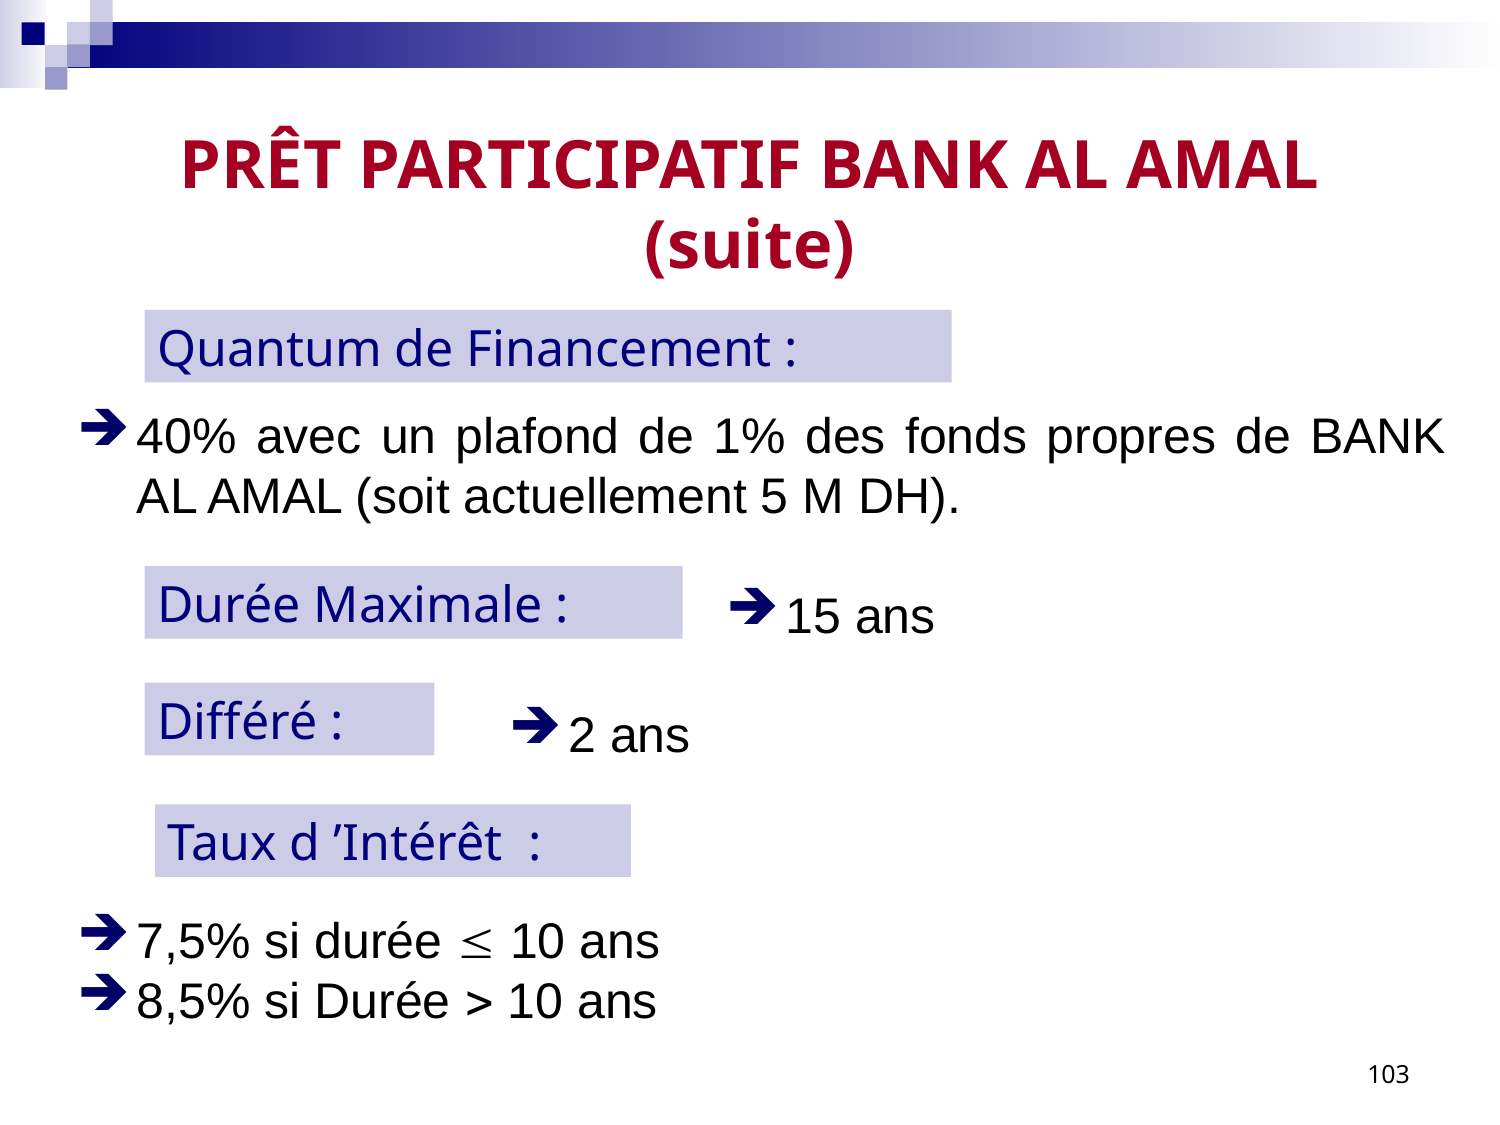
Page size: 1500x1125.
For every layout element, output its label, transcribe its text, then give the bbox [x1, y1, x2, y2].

text_box 7,5% si durée  10 ans 8,5% si Durée  10 ans [64, 902, 950, 1036]
text_box Quantum de Financement : [144, 309, 952, 383]
slide_number 103 [1074, 1025, 1425, 1100]
text_box Taux d ’Intérêt : [155, 804, 631, 877]
text_box 15 ans [713, 576, 994, 650]
text_box Différé : [144, 682, 435, 756]
text_box 2 ans [496, 695, 983, 769]
text_box 40% avec un plafond de 1% des fonds propres de BANK AL AMAL (soit actuellement 5 M DH). [64, 397, 1459, 530]
title PRÊT PARTICIPATIF BANK AL AMAL (suite) [75, 89, 1425, 315]
text_box Durée Maximale : [144, 566, 683, 639]
